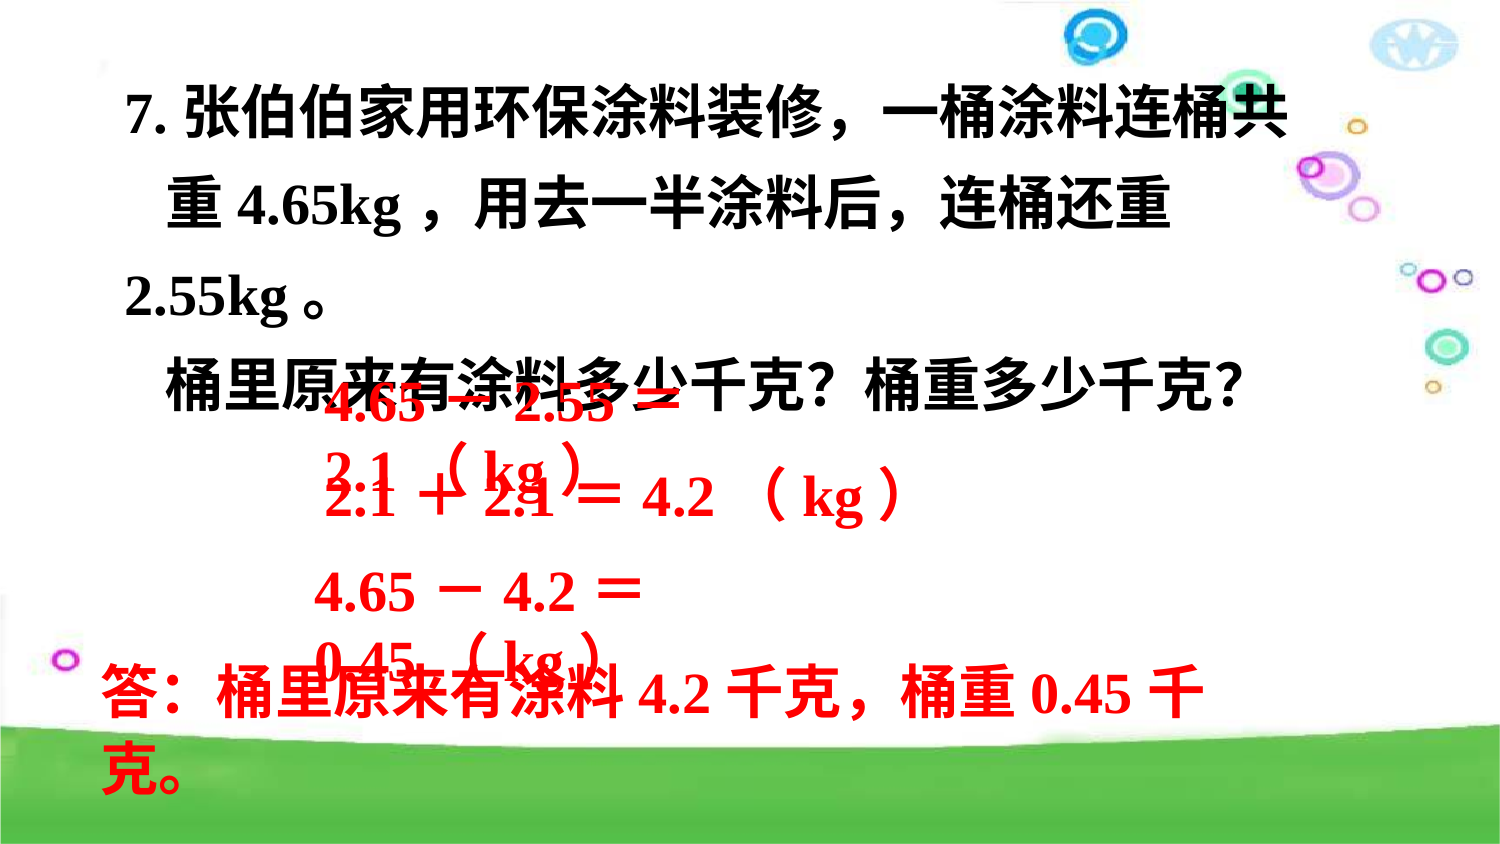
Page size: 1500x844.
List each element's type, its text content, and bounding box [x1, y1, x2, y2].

text_box 4.65－4.2＝0.45（kg） [299, 545, 976, 640]
text_box 2.1＋2.1＝4.2（kg） [309, 450, 986, 536]
text_box 4.65－2.55＝2.1（kg） [309, 355, 986, 450]
picture [0, 0, 1500, 844]
text_box 7.张伯伯家用环保涂料装修，一桶涂料连桶共 重4.65kg，用去一半涂料后，连桶还重2.55kg。 桶里原来有涂料多少千克？桶重多少千克？ [109, 46, 1384, 426]
text_box 答：桶里原来有涂料4.2千克，桶重0.45千克。 [85, 640, 1300, 810]
